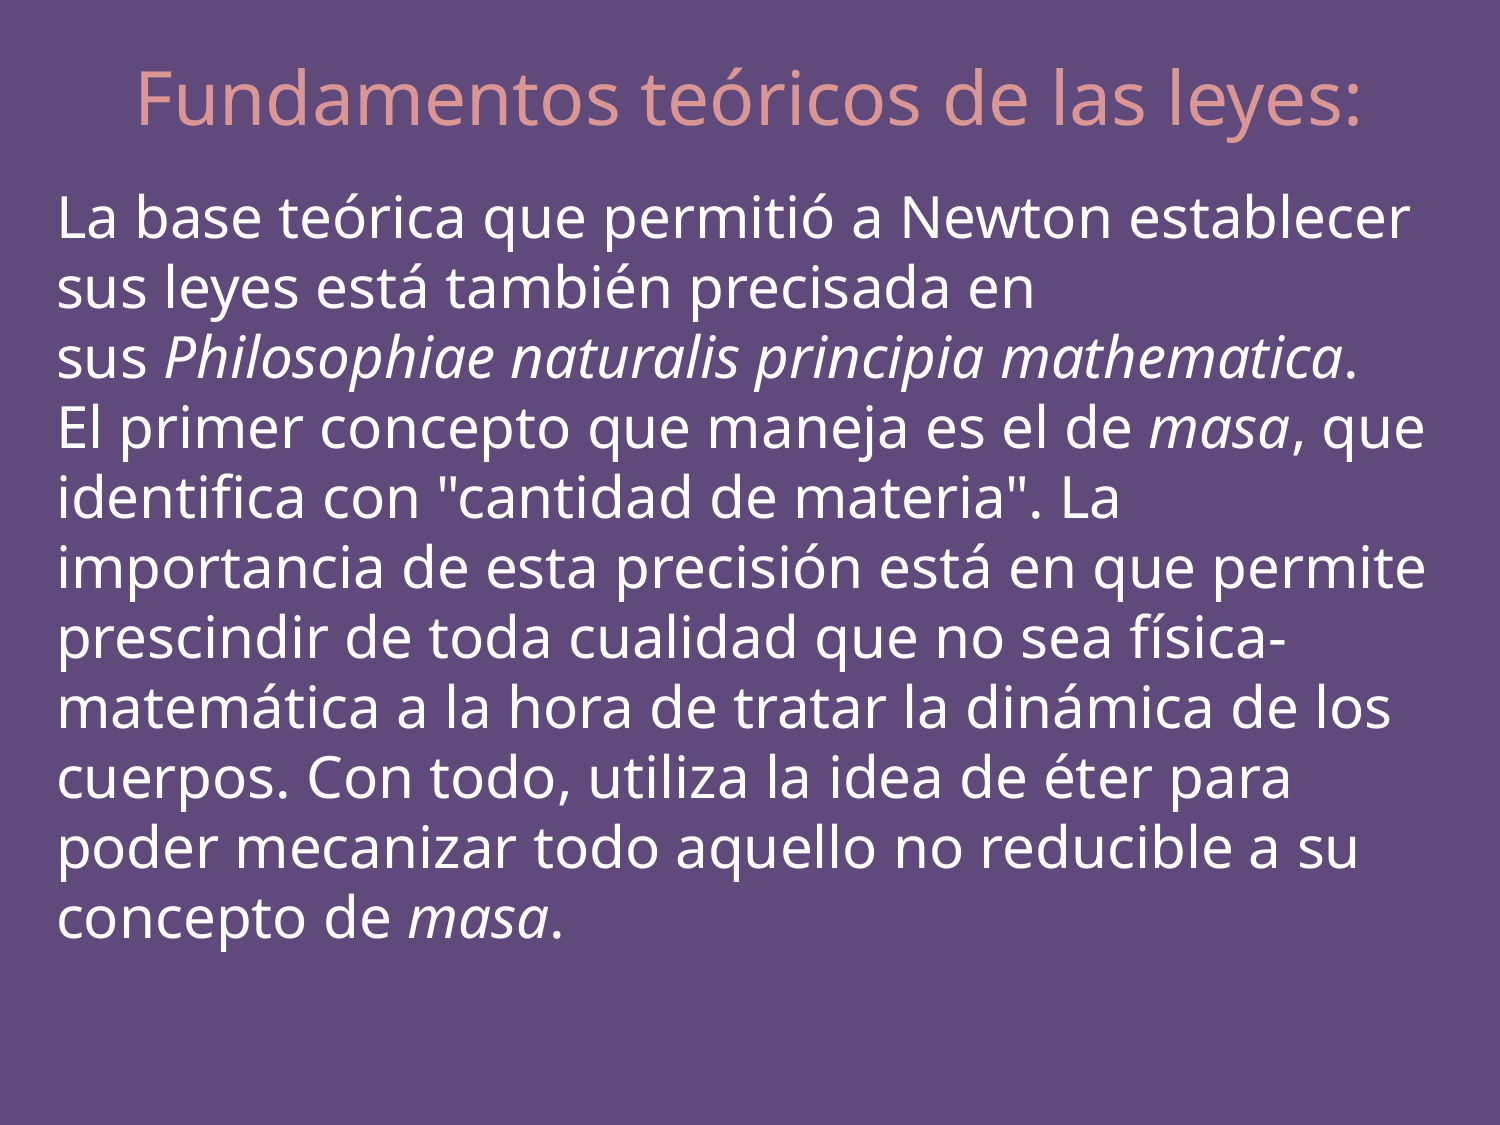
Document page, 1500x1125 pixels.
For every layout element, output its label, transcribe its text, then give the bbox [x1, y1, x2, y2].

text_box Fundamentos teóricos de las leyes: [119, 42, 1379, 148]
text_box La base teórica que permitió a Newton establecer sus leyes está también precisada en sus Philosophiae naturalis principia mathematica. El primer concepto que maneja es el de masa, que identifica con "cantidad de materia". La importancia de esta precisión está en que permite prescindir de toda cualidad que no sea física-matemática a la hora de tratar la dinámica de los cuerpos. Con todo, utiliza la idea de éter para poder mecanizar todo aquello no reducible a su concepto de masa. [41, 172, 1453, 958]
